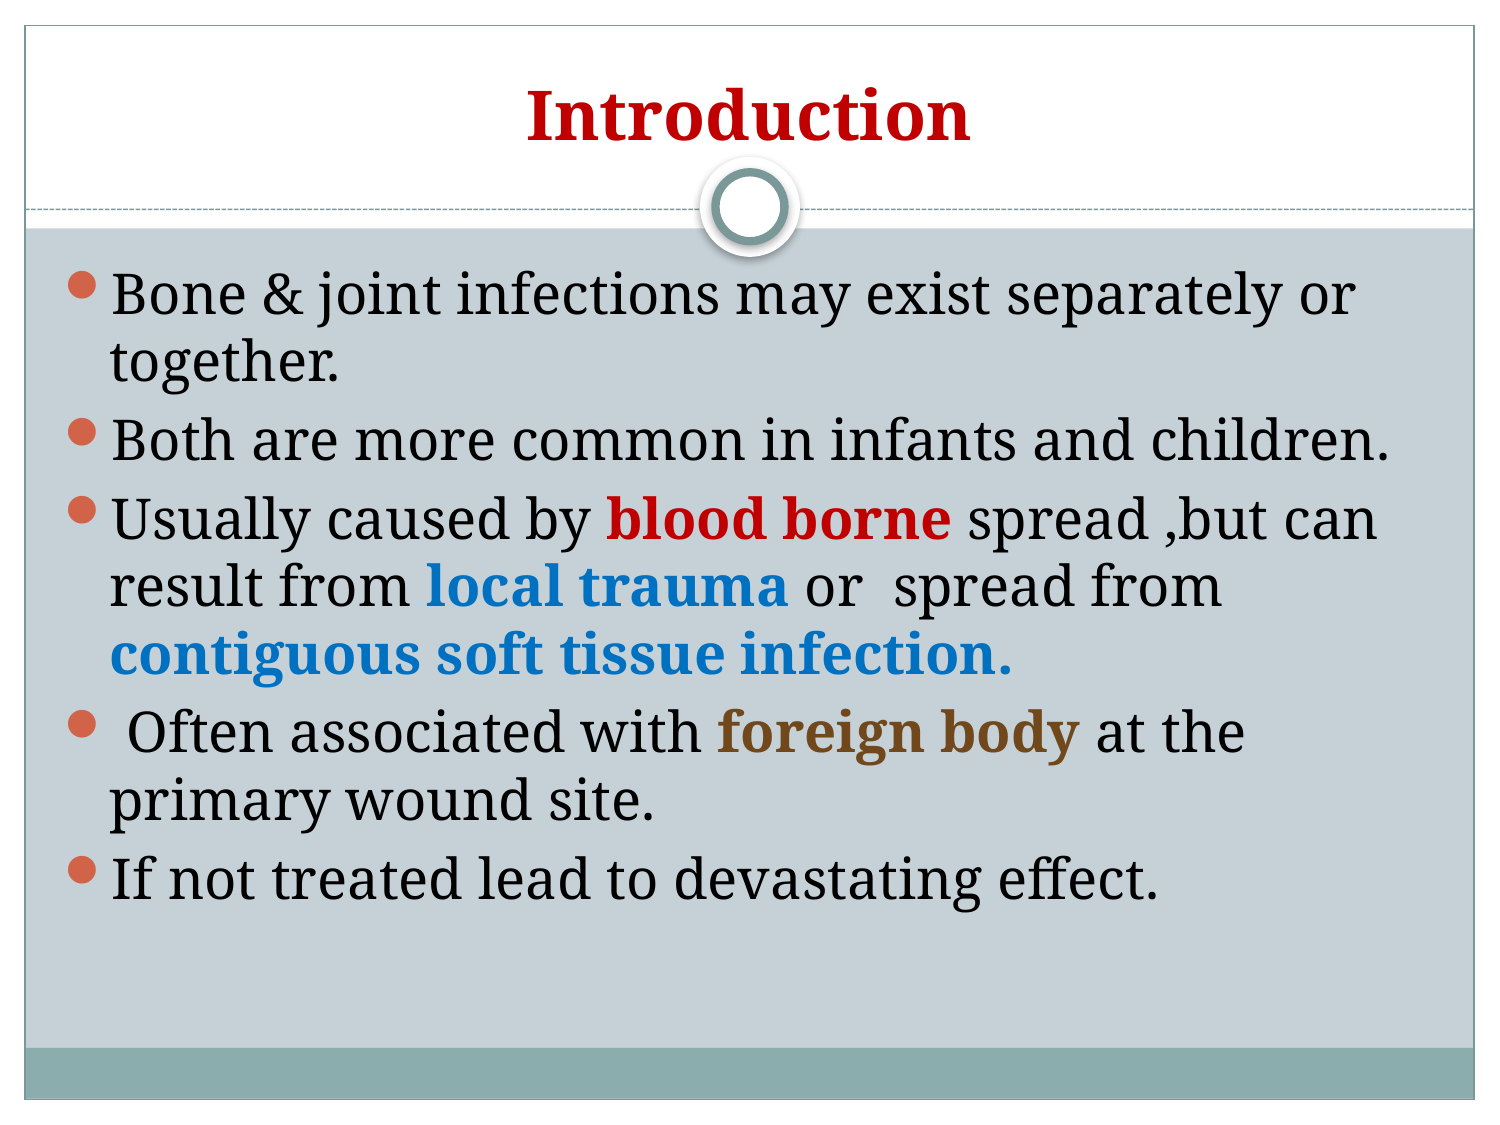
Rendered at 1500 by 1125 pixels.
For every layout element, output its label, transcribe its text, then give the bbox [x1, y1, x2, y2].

title Introduction [49, 37, 1450, 162]
list Bone & joint infections may exist separately or together. Both are more common in infants and children. Usually caused by blood borne spread ,but can result from local trauma or spread from contiguous soft tissue infection. Often associated with foreign body at the primary wound site. If not treated lead to devastating effect. [49, 250, 1445, 1001]
